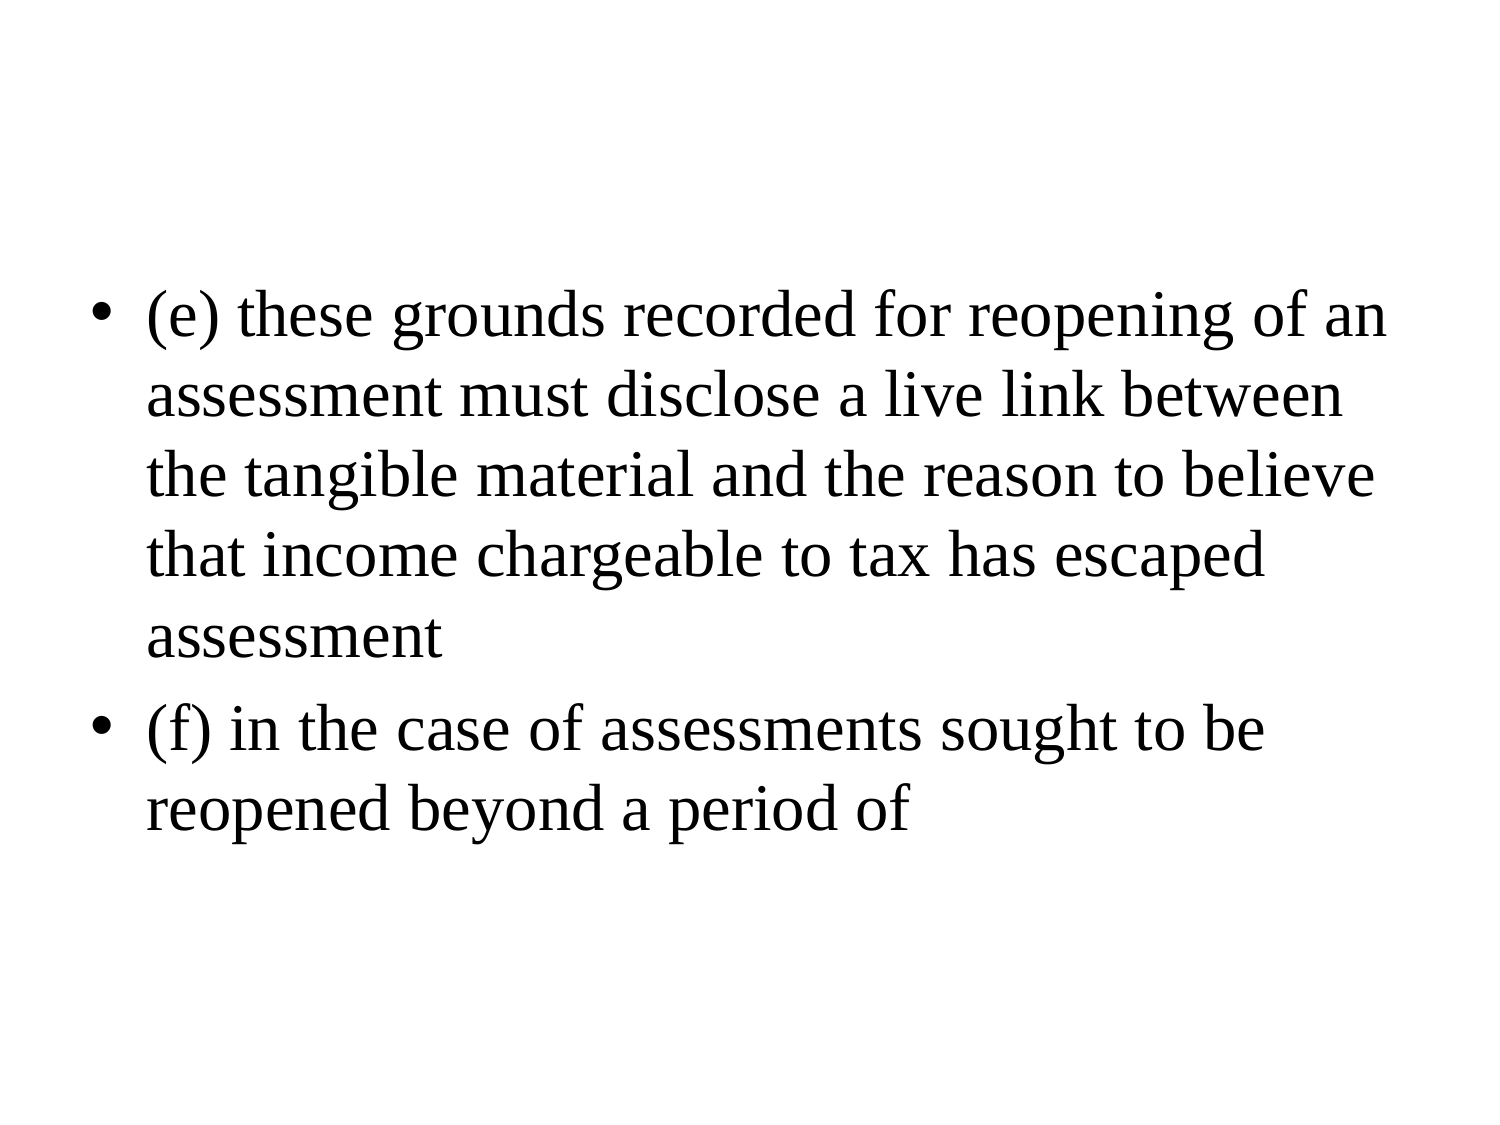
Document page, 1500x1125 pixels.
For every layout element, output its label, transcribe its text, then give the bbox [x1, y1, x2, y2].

list (e) these grounds recorded for reopening of an assessment must disclose a live link between the tangible material and the reason to believe that income chargeable to tax has escaped assessment (f) in the case of assessments sought to be reopened beyond a period of [75, 262, 1425, 1005]
